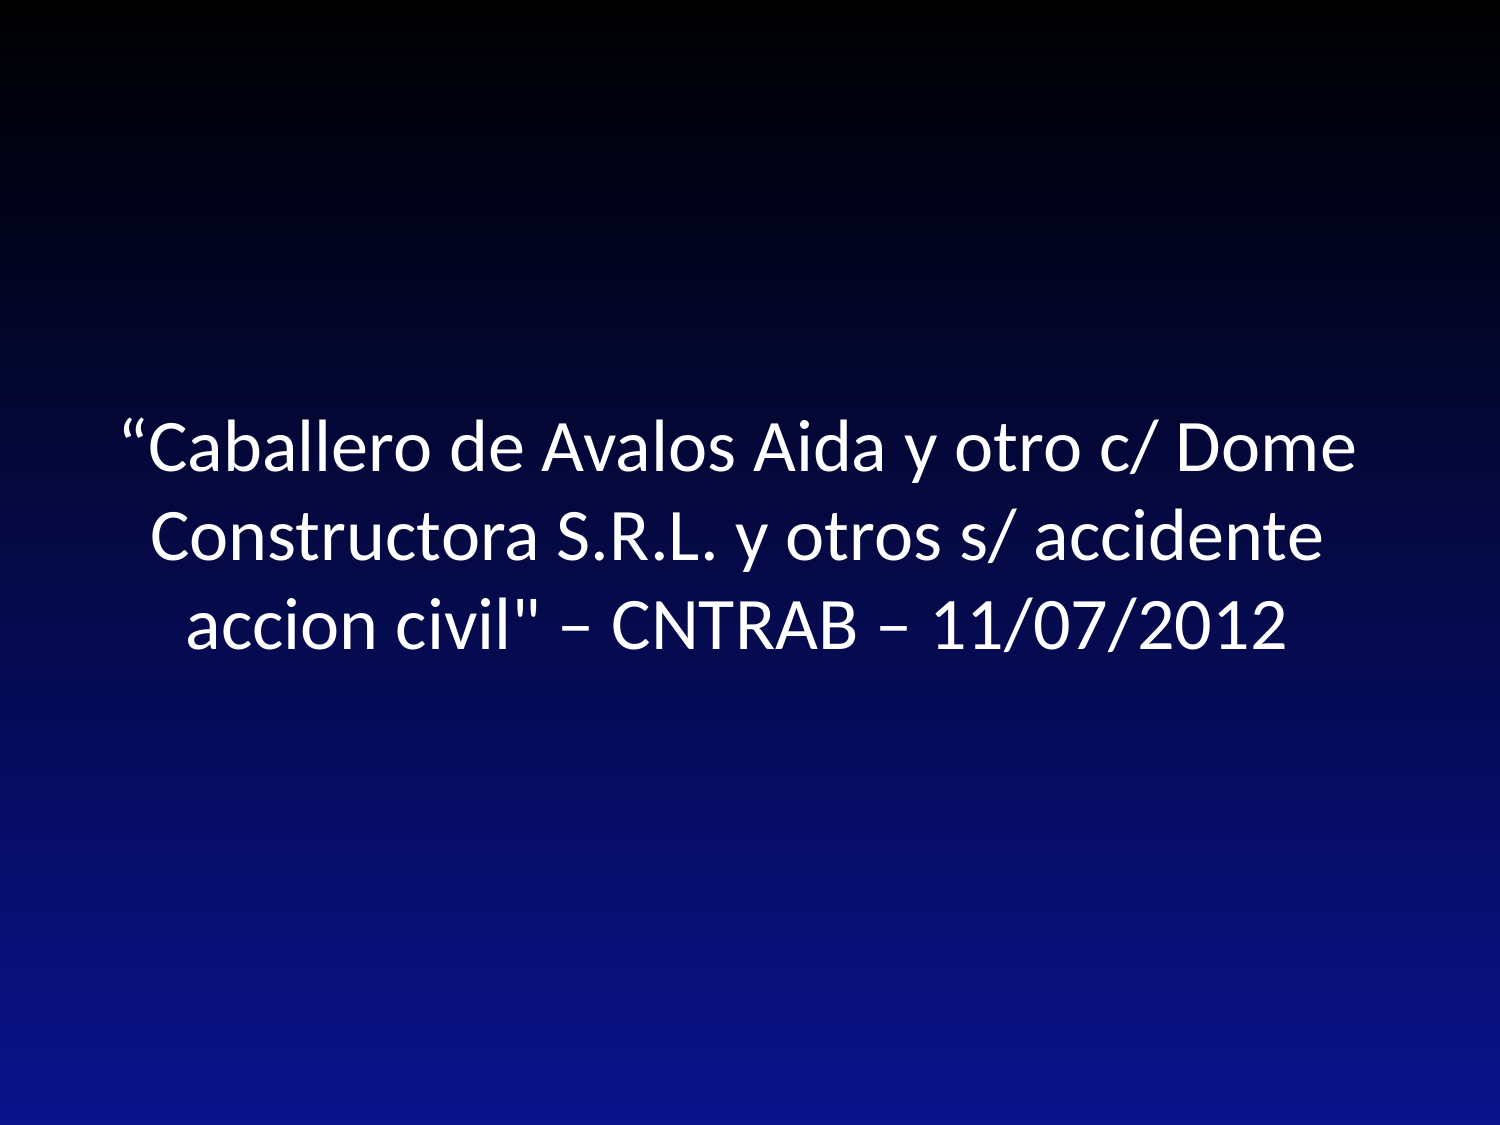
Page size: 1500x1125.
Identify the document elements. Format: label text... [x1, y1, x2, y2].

title “Caballero de Avalos Aida y otro c/ Dome Constructora S.R.L. y otros s/ accidente accion civil" – CNTRAB – 11/07/2012 [100, 255, 1376, 717]
